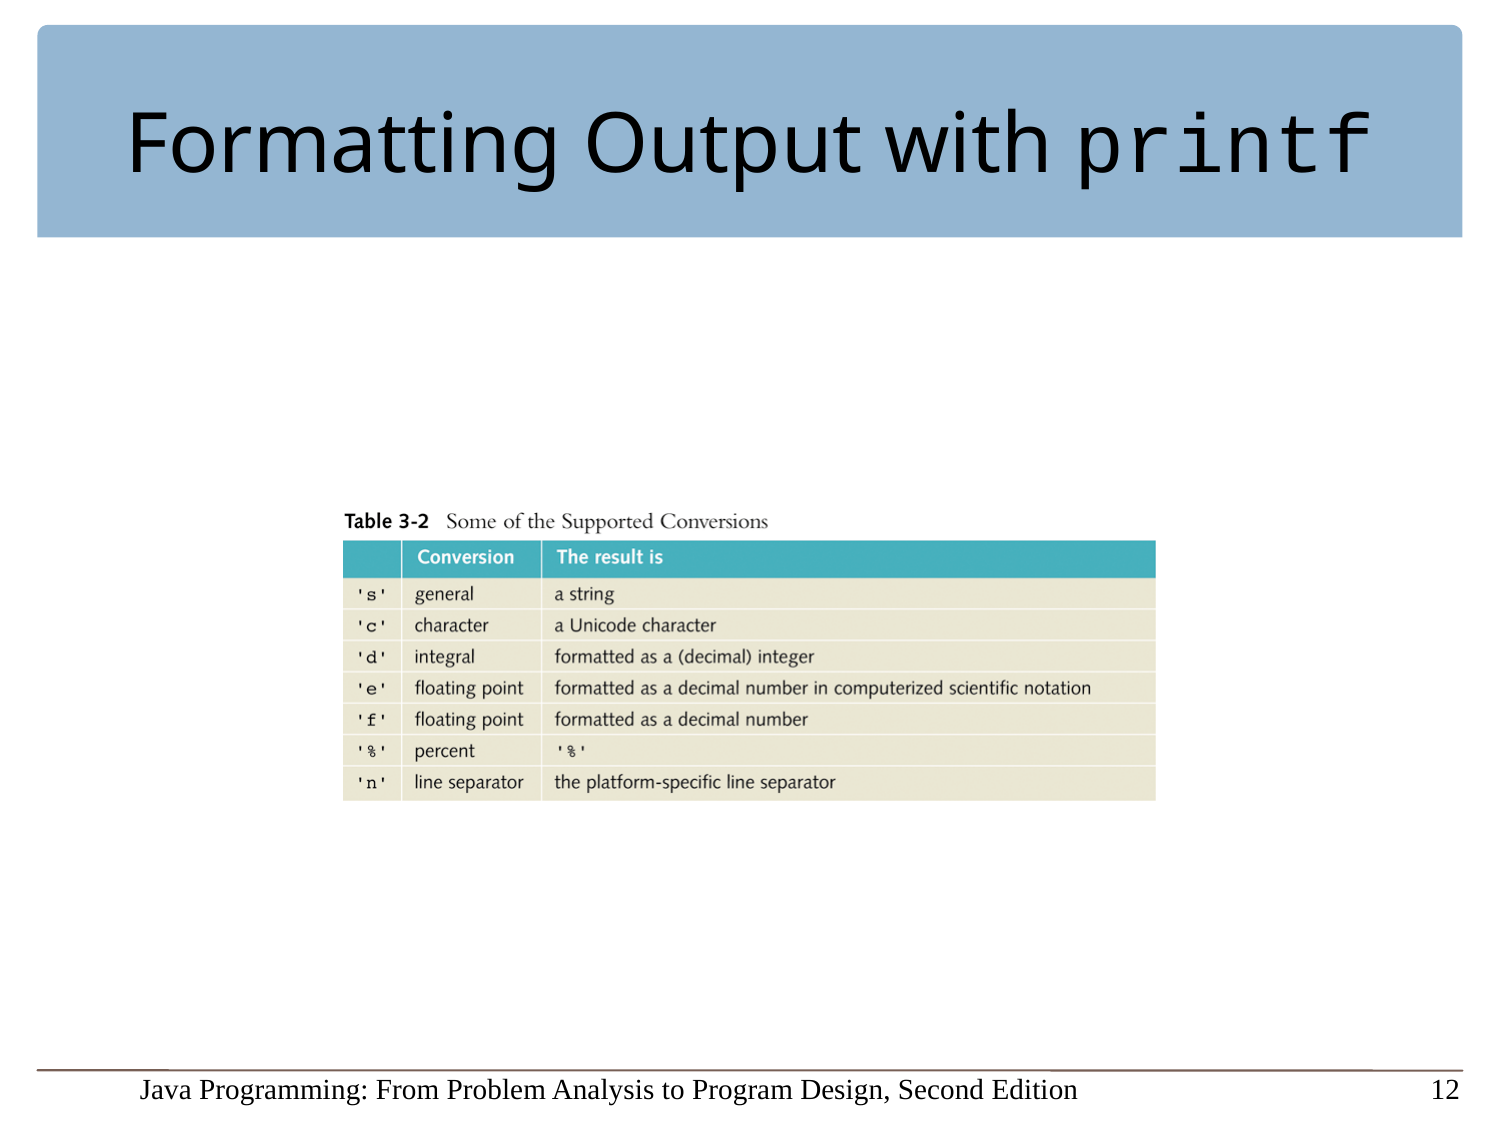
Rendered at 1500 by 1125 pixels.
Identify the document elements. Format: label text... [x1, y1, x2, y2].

title Formatting Output with printf [49, 44, 1451, 233]
text_box 12 [1275, 1062, 1475, 1100]
text_box Java Programming: From Problem Analysis to Program Design, Second Edition [125, 1062, 1275, 1100]
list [343, 511, 1157, 801]
